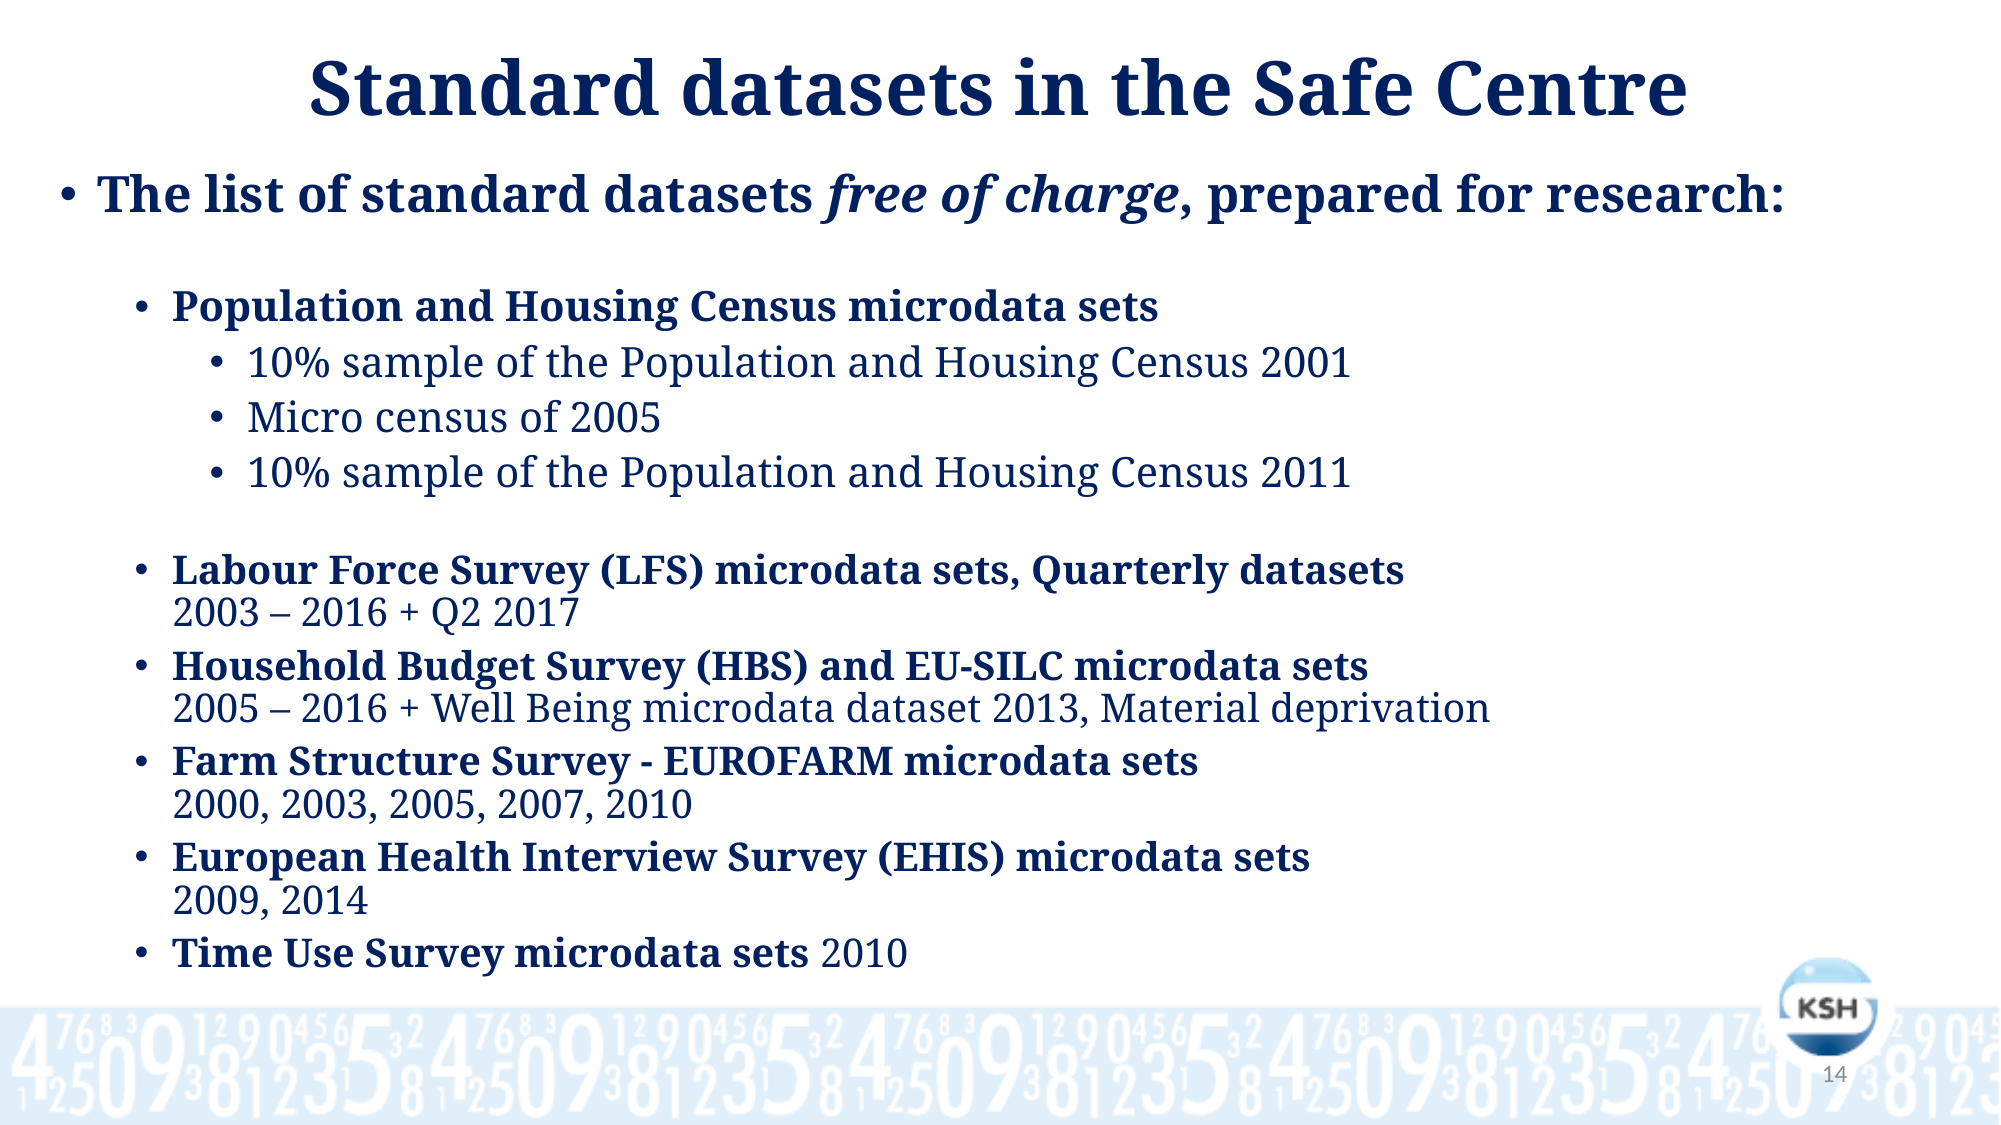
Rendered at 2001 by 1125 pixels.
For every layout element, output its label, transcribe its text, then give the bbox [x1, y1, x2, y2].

text_box Standard datasets in the Safe Centre [0, 33, 2000, 138]
list The list of standard datasets free of charge, prepared for research: Population and Housing Census microdata sets 10% sample of the Population and Housing Census 2001 Micro census of 2005 10% sample of the Population and Housing Census 2011 Labour Force Survey (LFS) microdata sets, Quarterly datasets 2003 – 2016 + Q2 2017 Household Budget Survey (HBS) and EU-SILC microdata sets 2005 – 2016 + Well Being microdata dataset 2013, Material deprivation Farm Structure Survey - EUROFARM microdata sets 2000, 2003, 2005, 2007, 2010 European Health Interview Survey (EHIS) microdata sets 2009, 2014 Time Use Survey microdata sets 2010 [44, 161, 1953, 1014]
picture [0, 0, 2001, 1125]
slide_number 14 [1412, 1042, 1863, 1103]
